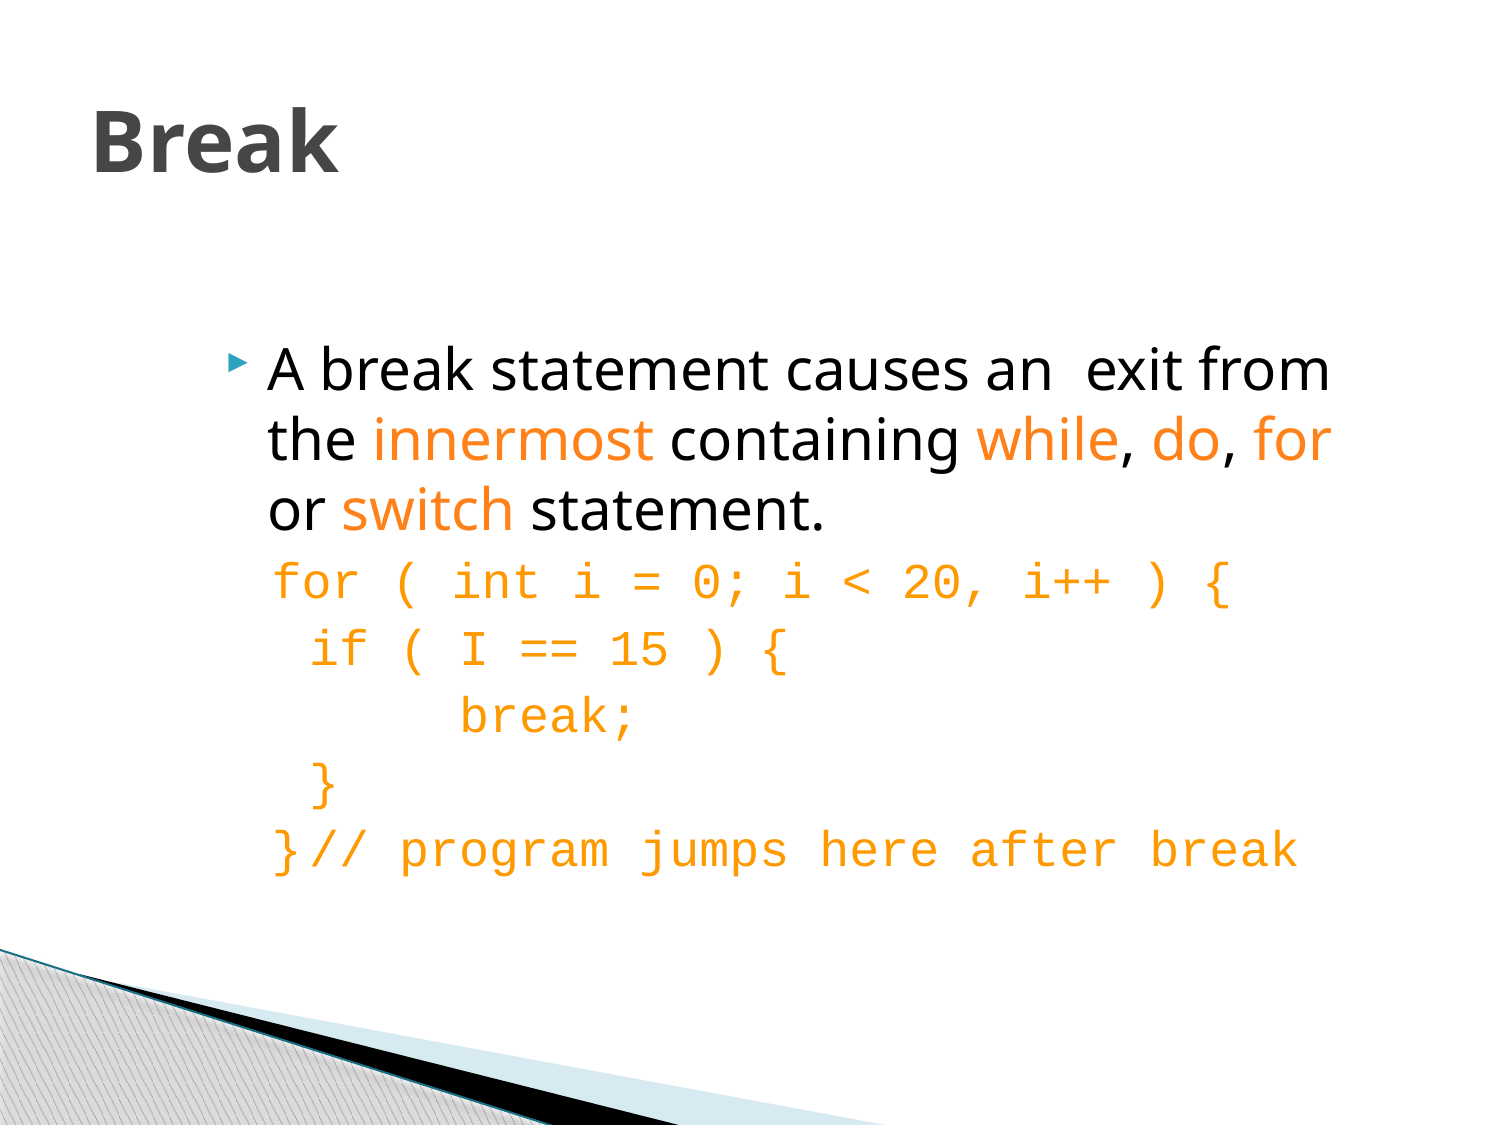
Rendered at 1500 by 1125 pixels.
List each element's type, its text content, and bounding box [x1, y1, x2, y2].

list A break statement causes an exit from the innermost containing while, do, for or switch statement. for ( int i = 0; i < 20, i++ ) { if ( I == 15 ) { break; } } // program jumps here after break [192, 324, 1400, 1000]
title Break [75, 45, 1425, 233]
